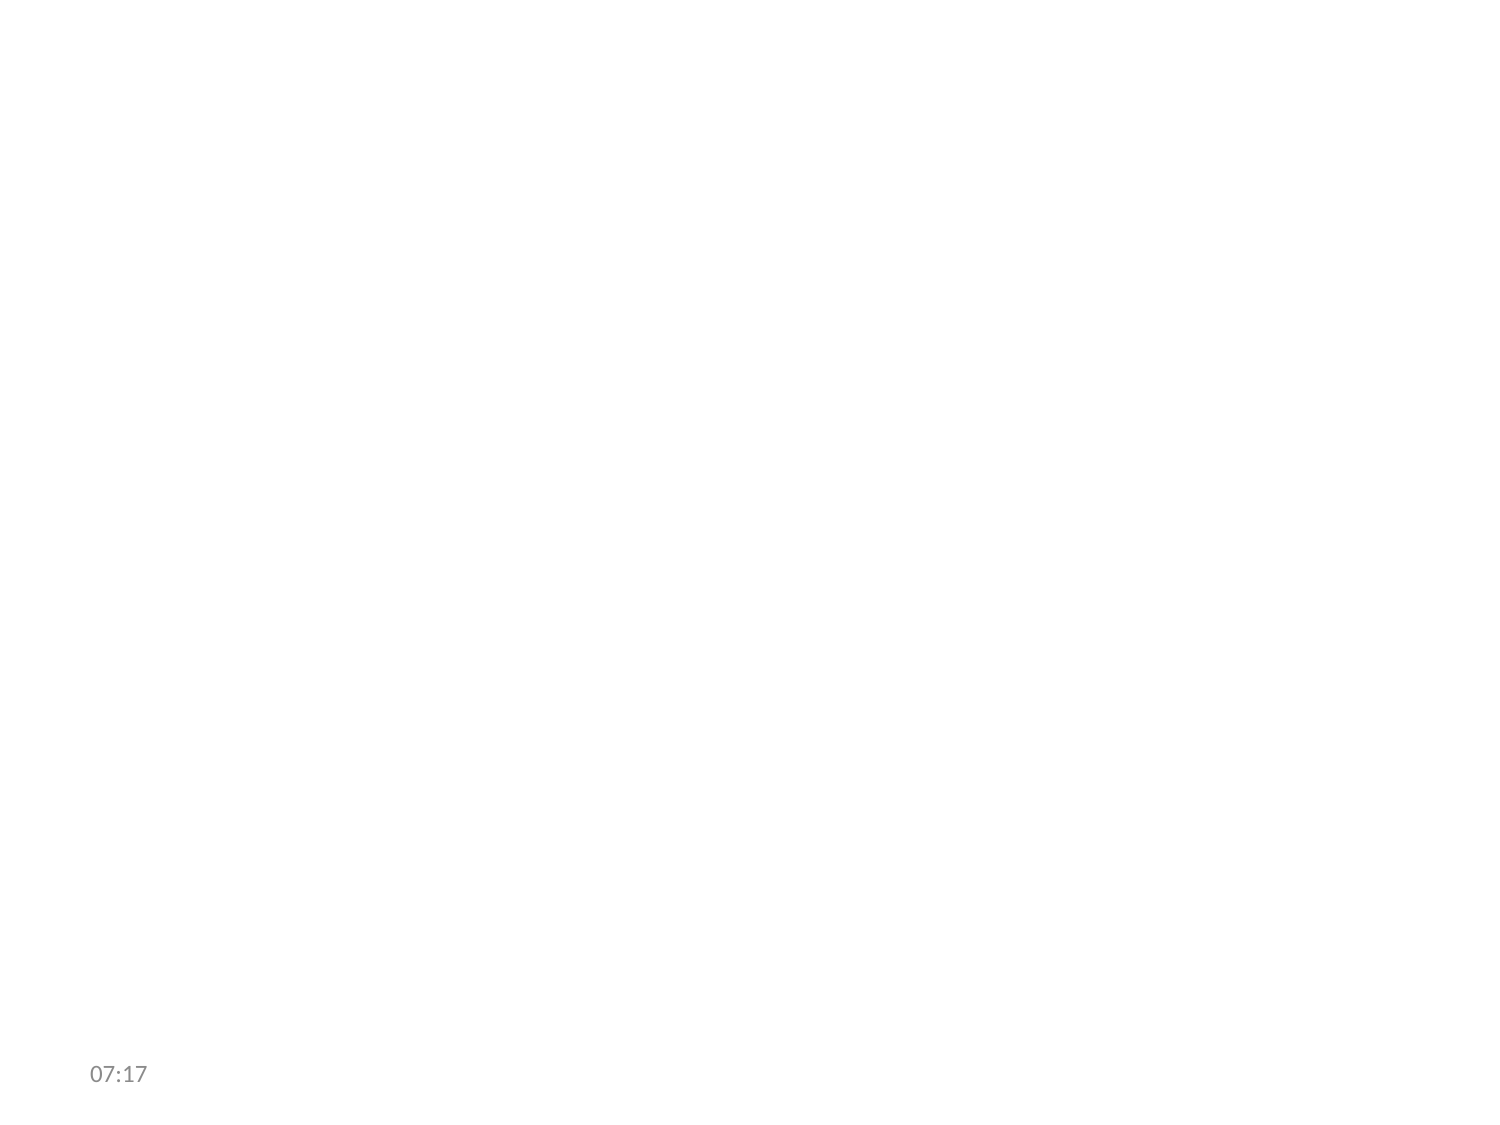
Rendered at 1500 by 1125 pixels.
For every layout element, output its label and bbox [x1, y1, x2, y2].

slide_number [75, 1042, 425, 1103]
